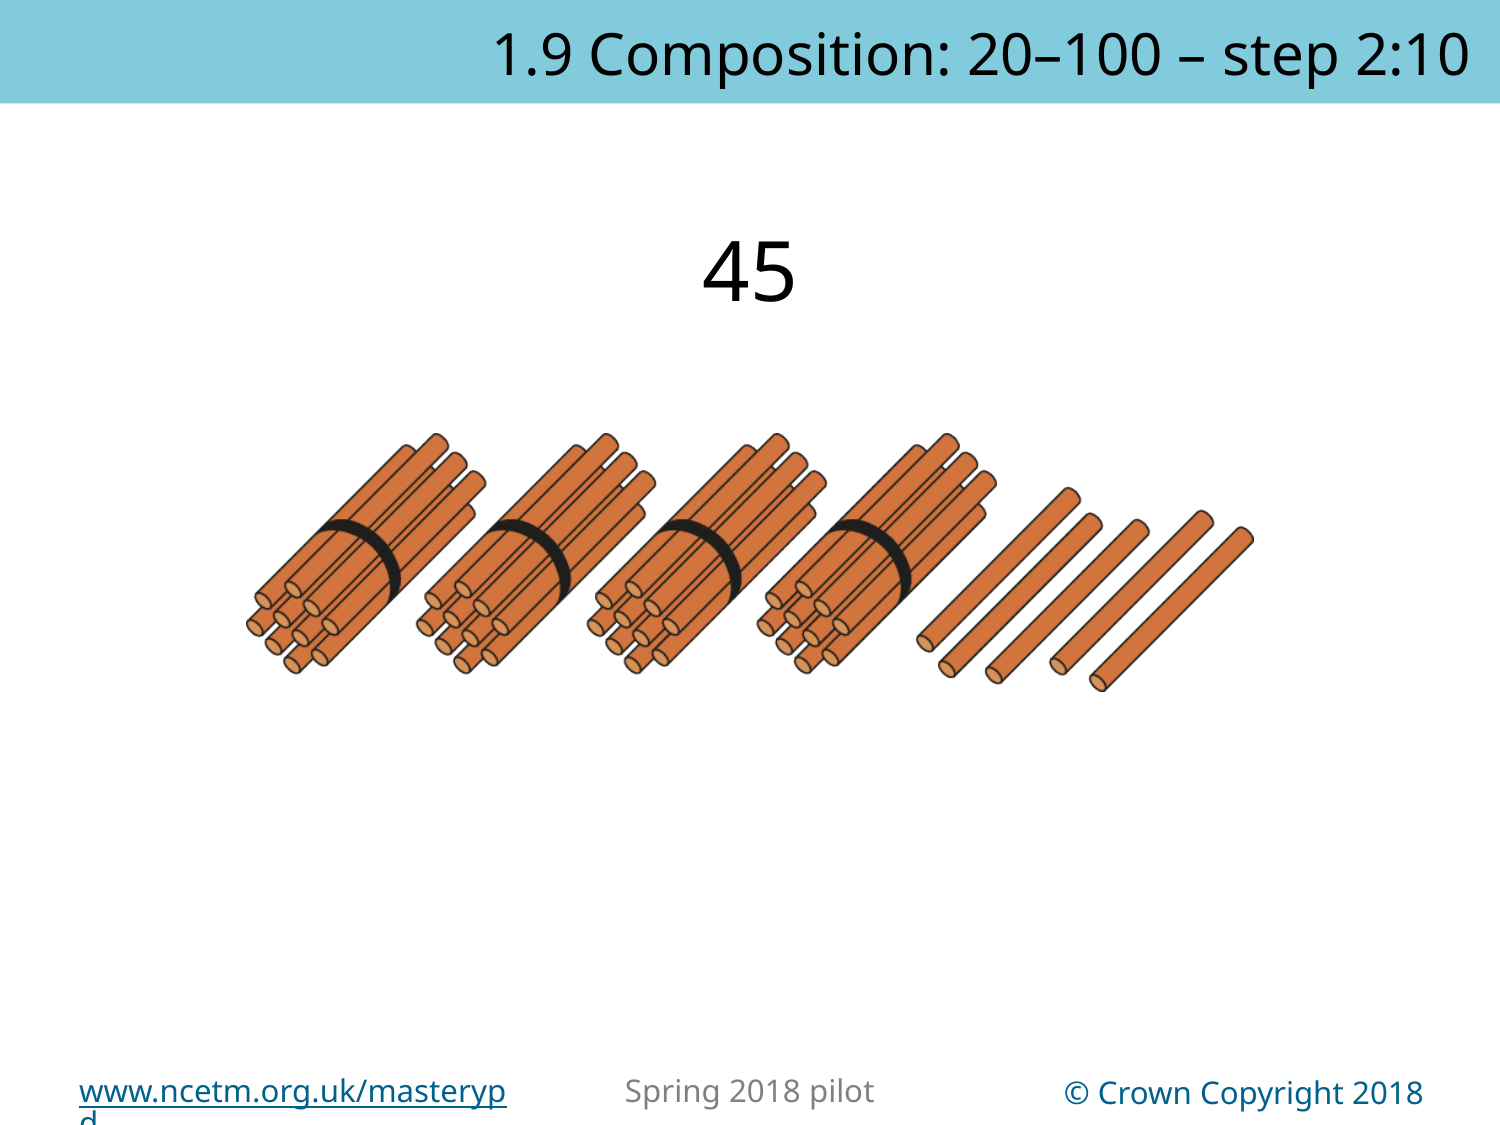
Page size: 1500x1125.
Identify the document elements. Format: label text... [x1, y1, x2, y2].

text_box 45 [687, 210, 813, 326]
list 1.9 Composition: 20–100 – step 2:10 [0, 0, 1500, 104]
picture [246, 433, 1254, 692]
